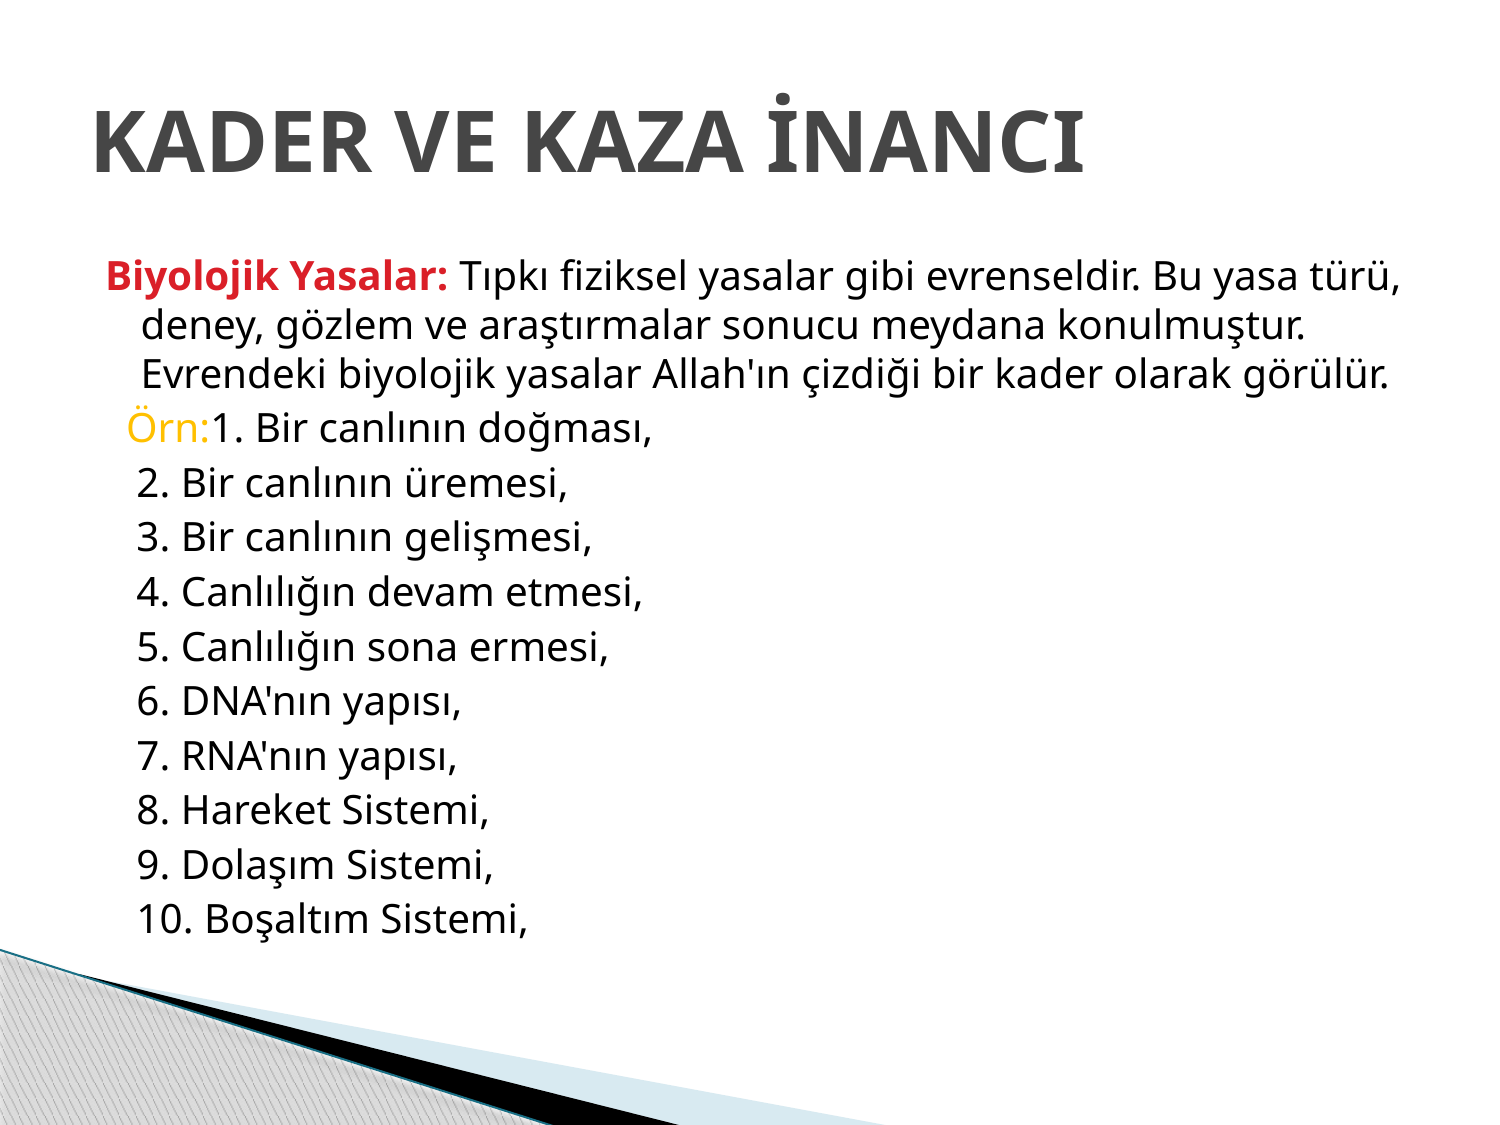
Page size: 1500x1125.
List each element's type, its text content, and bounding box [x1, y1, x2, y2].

list Biyolojik Yasalar: Tıpkı fiziksel yasalar gibi evrenseldir. Bu yasa türü, deney, gözlem ve araştırmalar sonucu meydana konulmuştur. Evrendeki biyolojik yasalar Allah'ın çizdiği bir kader olarak görülür. Örn:1. Bir canlının doğması, 2. Bir canlının üremesi, 3. Bir canlının gelişmesi, 4. Canlılığın devam etmesi, 5. Canlılığın sona ermesi, 6. DNA'nın yapısı, 7. RNA'nın yapısı, 8. Hareket Sistemi, 9. Dolaşım Sistemi, 10. Boşaltım Sistemi, [75, 243, 1425, 986]
title KADER VE KAZA İNANCI [75, 45, 1425, 233]
